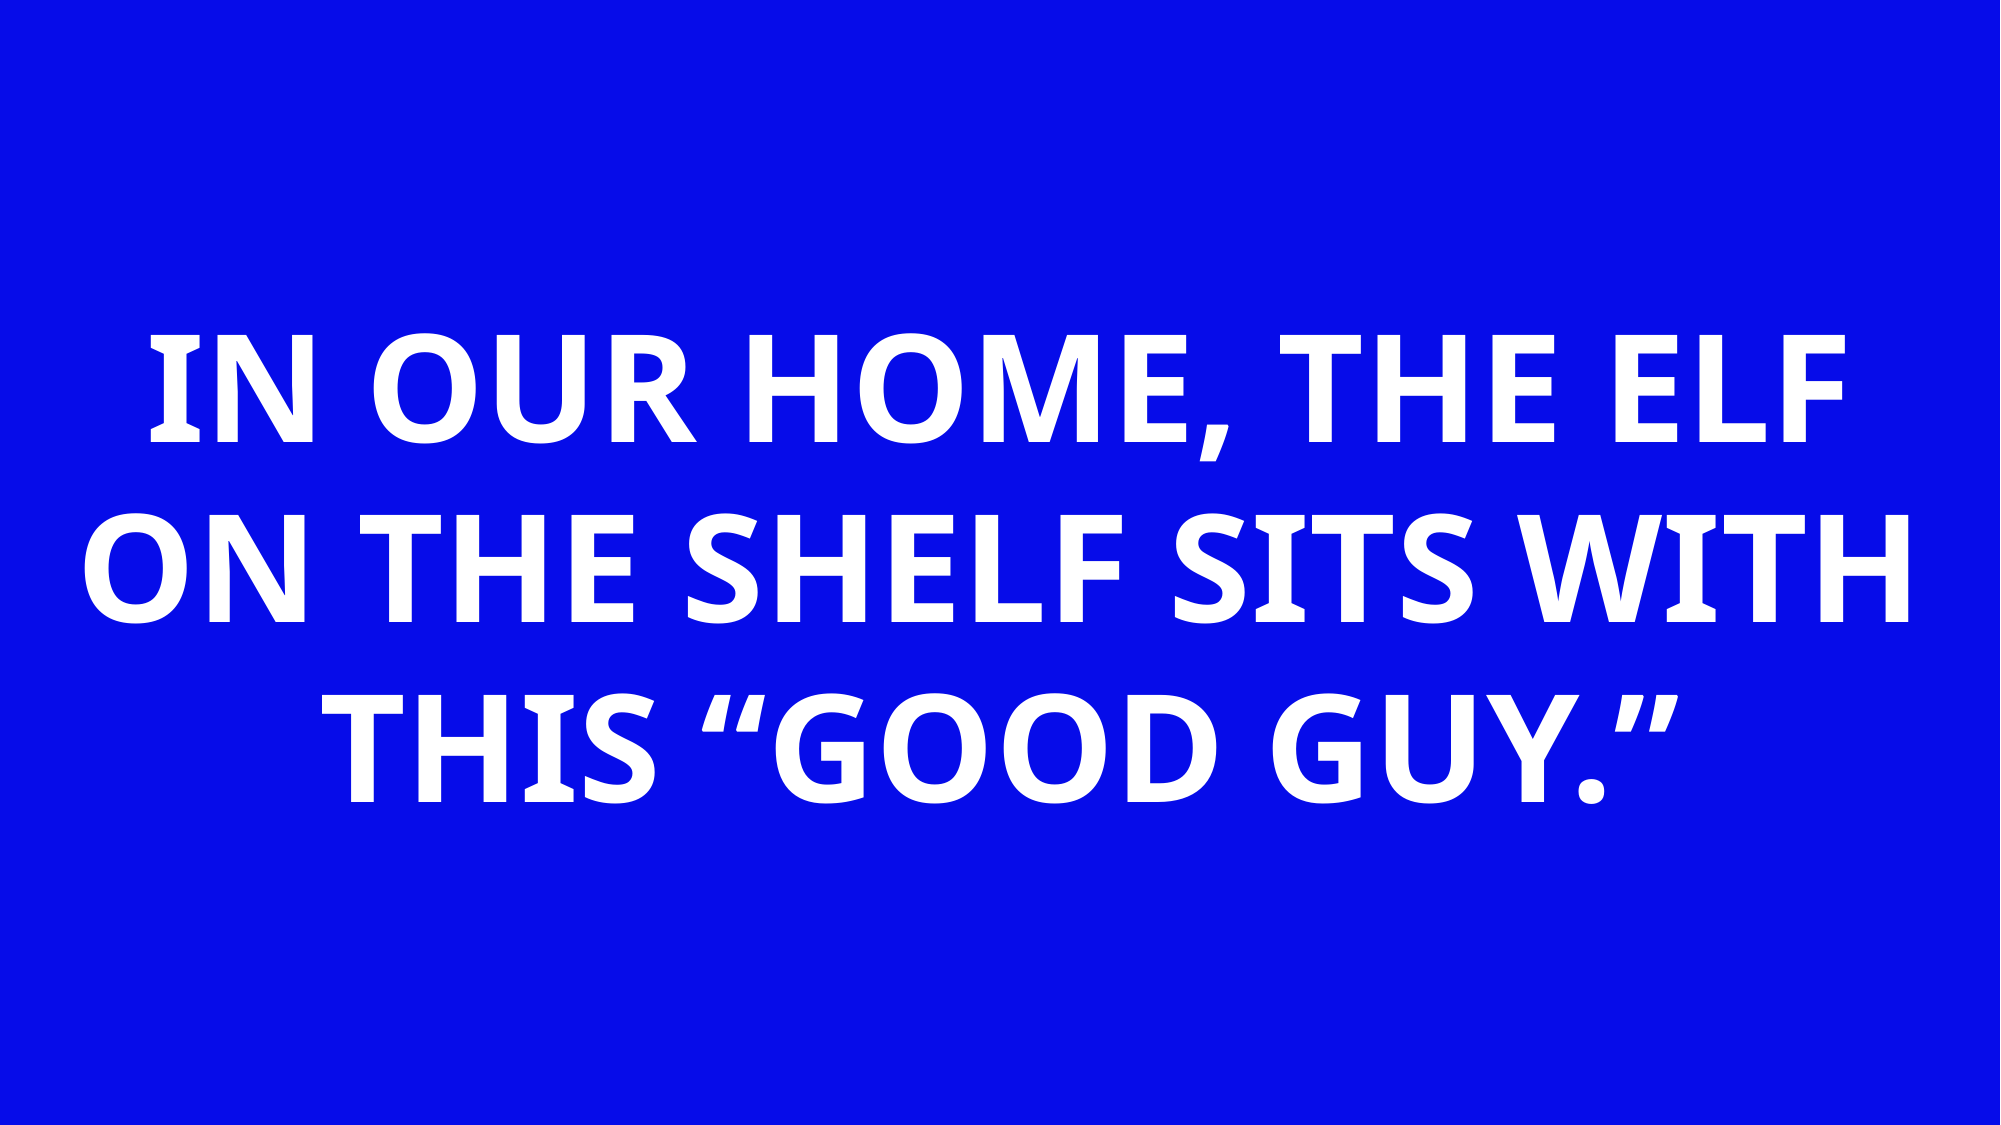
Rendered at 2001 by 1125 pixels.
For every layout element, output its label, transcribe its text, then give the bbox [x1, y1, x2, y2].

text_box IN OUR HOME, THE ELF ON THE SHELF SITS WITH THIS “GOOD GUY.” [0, 0, 2000, 1125]
